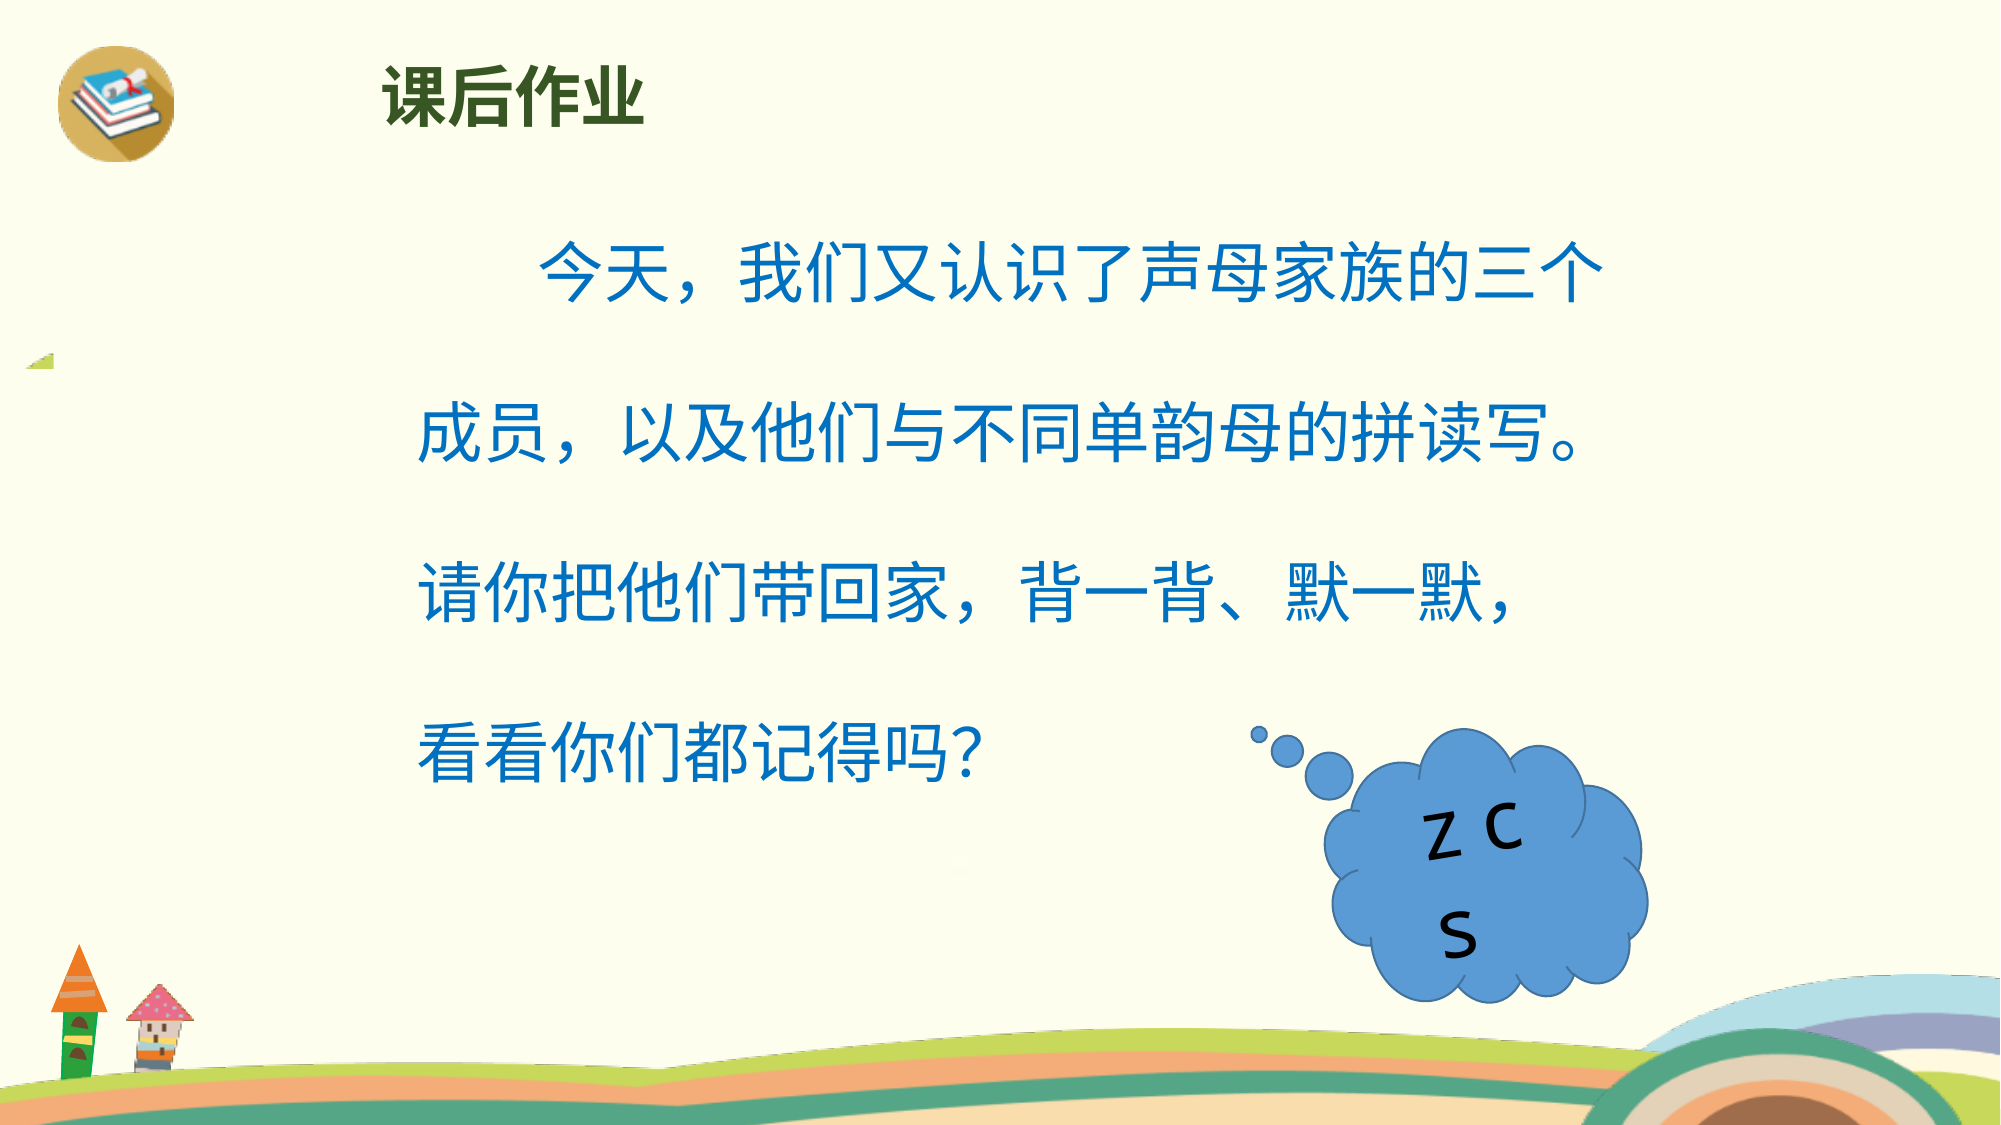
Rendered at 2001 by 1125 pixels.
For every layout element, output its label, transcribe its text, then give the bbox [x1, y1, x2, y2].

text_box 今天，我们又认识了声母家族的三个成员，以及他们与不同单韵母的拼读写。请你把他们带回家，背一背、默一默，看看你们都记得吗？ [401, 143, 1623, 798]
text_box z c s [1396, 748, 1593, 987]
picture [0, 0, 2001, 1125]
text_box 课后作业 [365, 47, 663, 143]
text_box [1323, 798, 1649, 1004]
